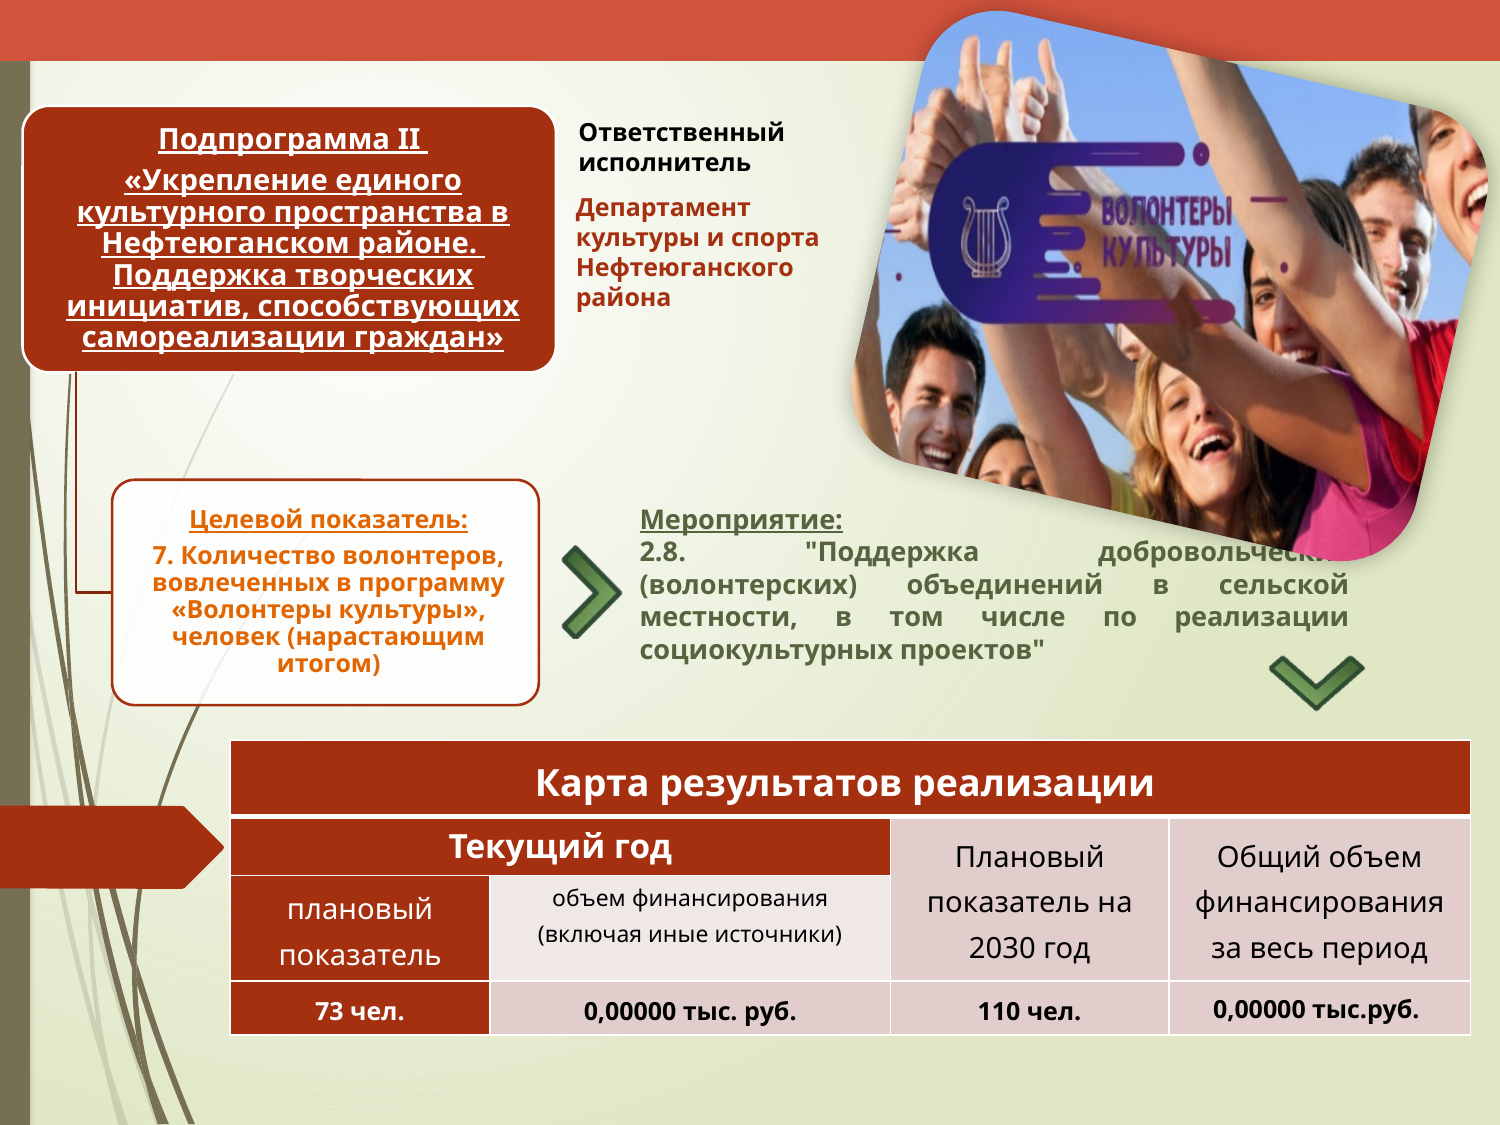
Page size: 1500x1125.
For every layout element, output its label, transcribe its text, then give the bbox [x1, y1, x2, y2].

text_box Департамент культуры и спорта Нефтеюганского района [561, 184, 874, 319]
table_cell объем финансирования (включая иные источники) [491, 876, 890, 980]
picture [0, 0, 1500, 562]
table_cell 0,00000 тыс. руб. [491, 982, 890, 1034]
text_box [22, 75, 557, 762]
text_box Ответственный исполнитель [563, 108, 864, 184]
table_cell 110 чел. [891, 982, 1168, 1034]
table_cell Плановый показатель на 2030 год [891, 819, 1168, 980]
table_cell 0,00000 тыс.руб. [1170, 982, 1470, 1034]
text_box Мероприятие: 2.8. "Поддержка добровольческих (волонтерских) объединений в сельской местности, в том числе по реализации социокультурных проектов" [624, 494, 1365, 672]
picture [562, 527, 689, 657]
table_cell Общий объем финансирования за весь период [1170, 819, 1470, 980]
table_cell Текущий год [231, 819, 890, 875]
table_cell 73 чел. [231, 982, 489, 1034]
table_header Карта результатов реализации [231, 741, 1470, 814]
table_cell плановый показатель [231, 876, 489, 980]
picture [1269, 654, 1365, 772]
